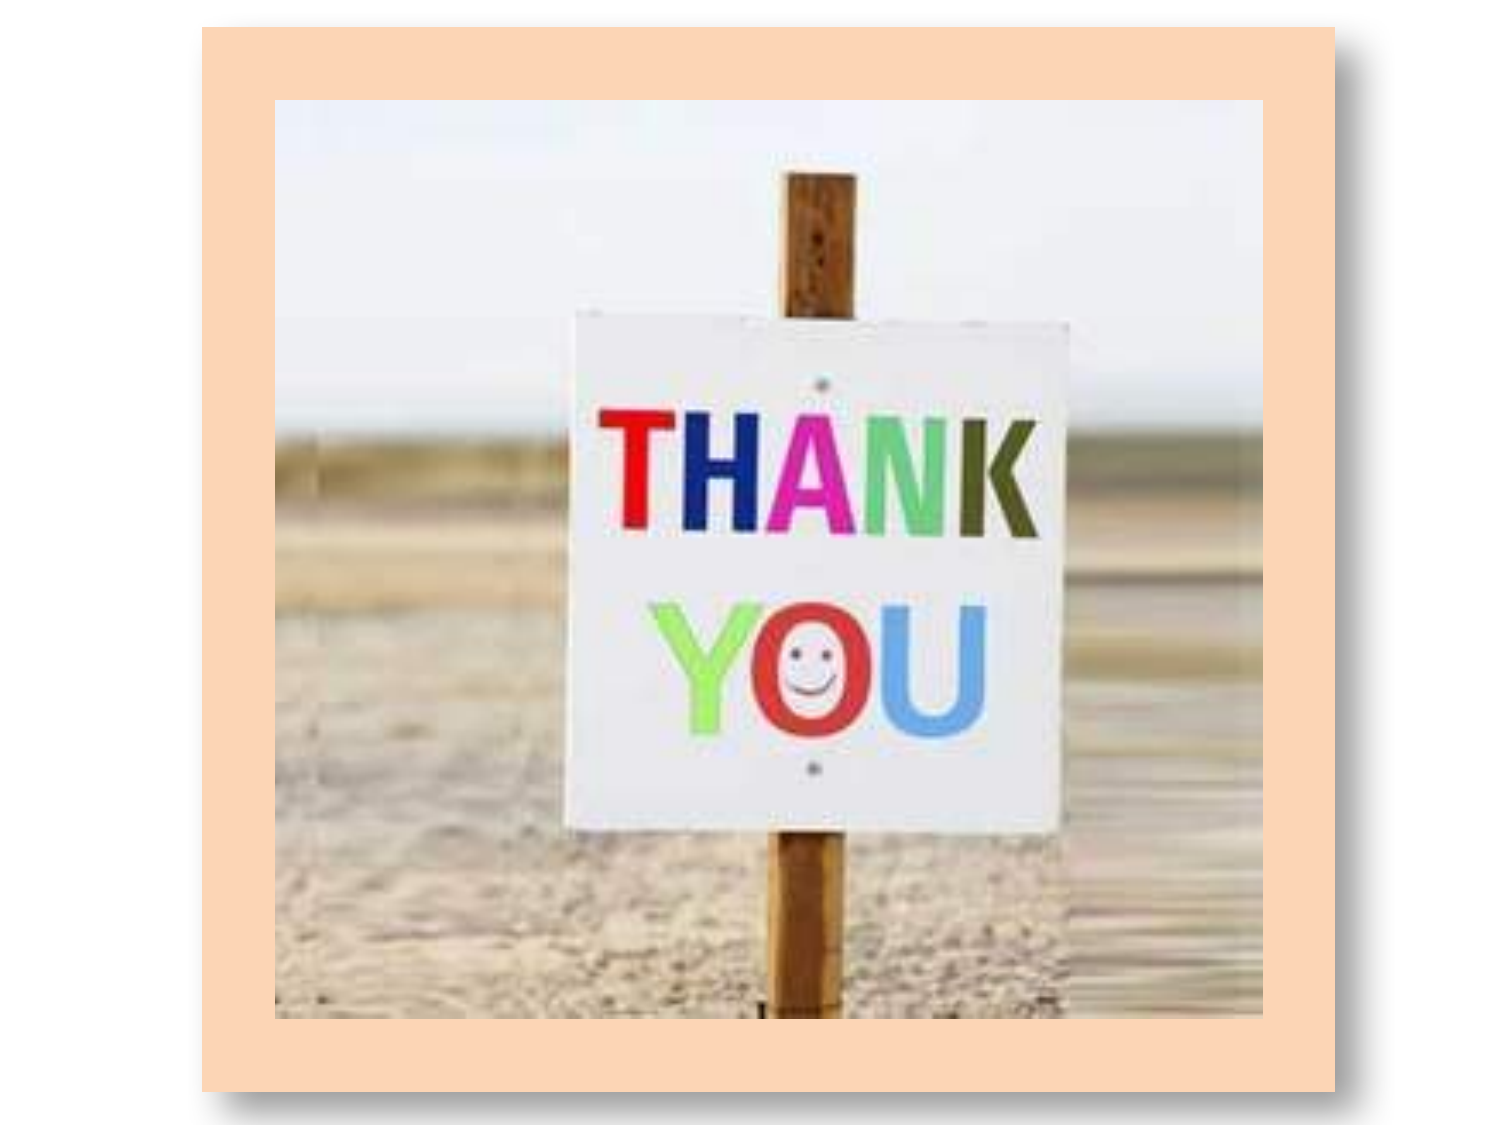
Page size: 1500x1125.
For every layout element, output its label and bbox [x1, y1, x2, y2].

picture [274, 99, 1263, 1020]
